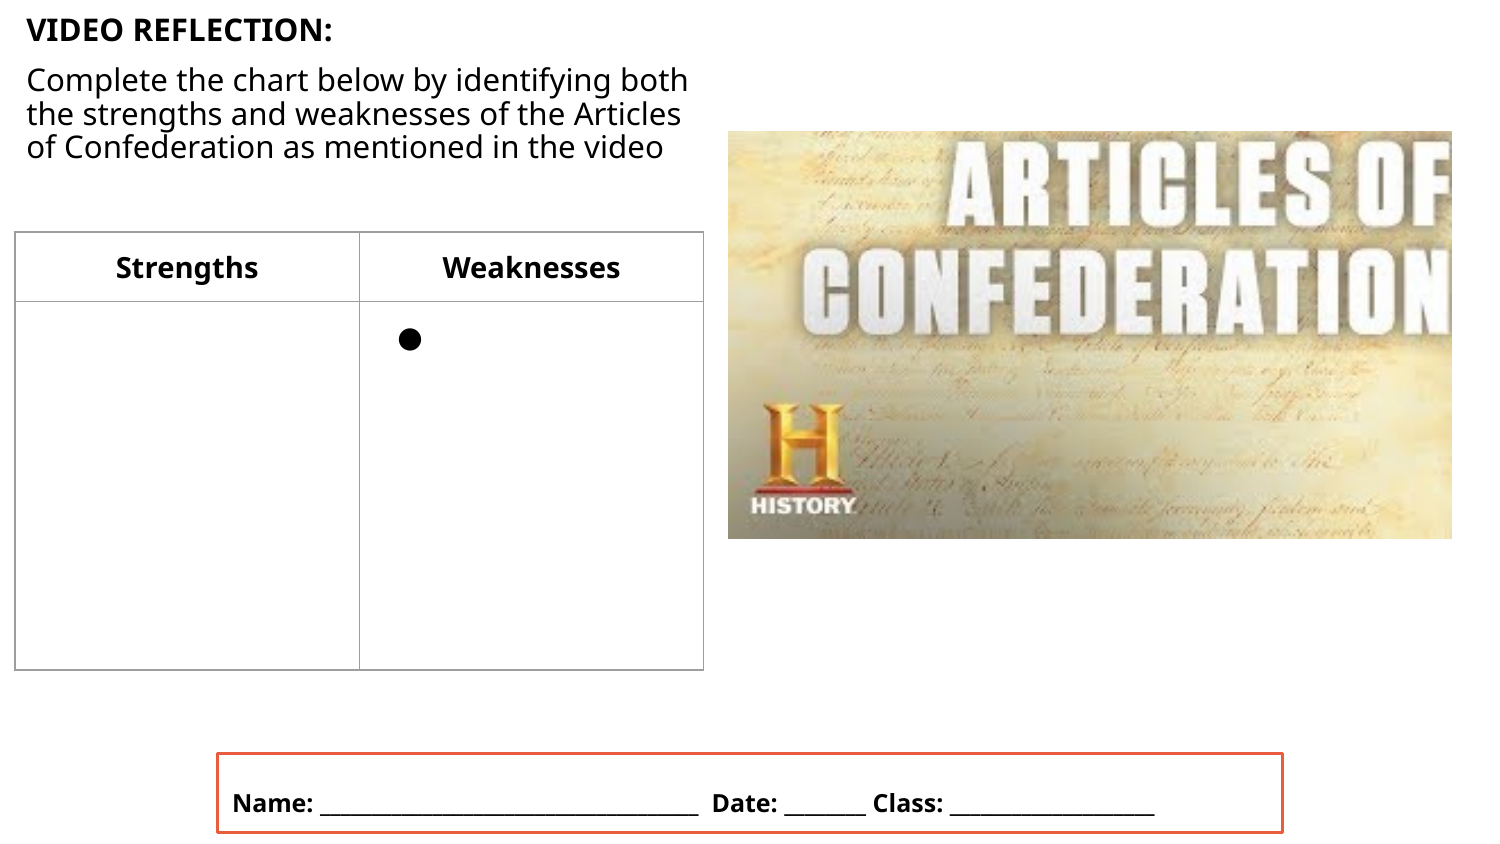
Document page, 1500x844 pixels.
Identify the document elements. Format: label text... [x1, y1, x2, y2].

table_header Strengths [16, 233, 359, 301]
picture [728, 131, 1452, 539]
table_header Weaknesses [360, 233, 703, 301]
text_box VIDEO REFLECTION: Complete the chart below by identifying both the strengths and weaknesses of the Articles of Confederation as mentioned in the video [15, 8, 710, 248]
table_cell [360, 302, 703, 669]
table_cell [16, 302, 359, 669]
text_box Name: _____________________________________ Date: ________ Class: ____________________ [217, 753, 1283, 833]
